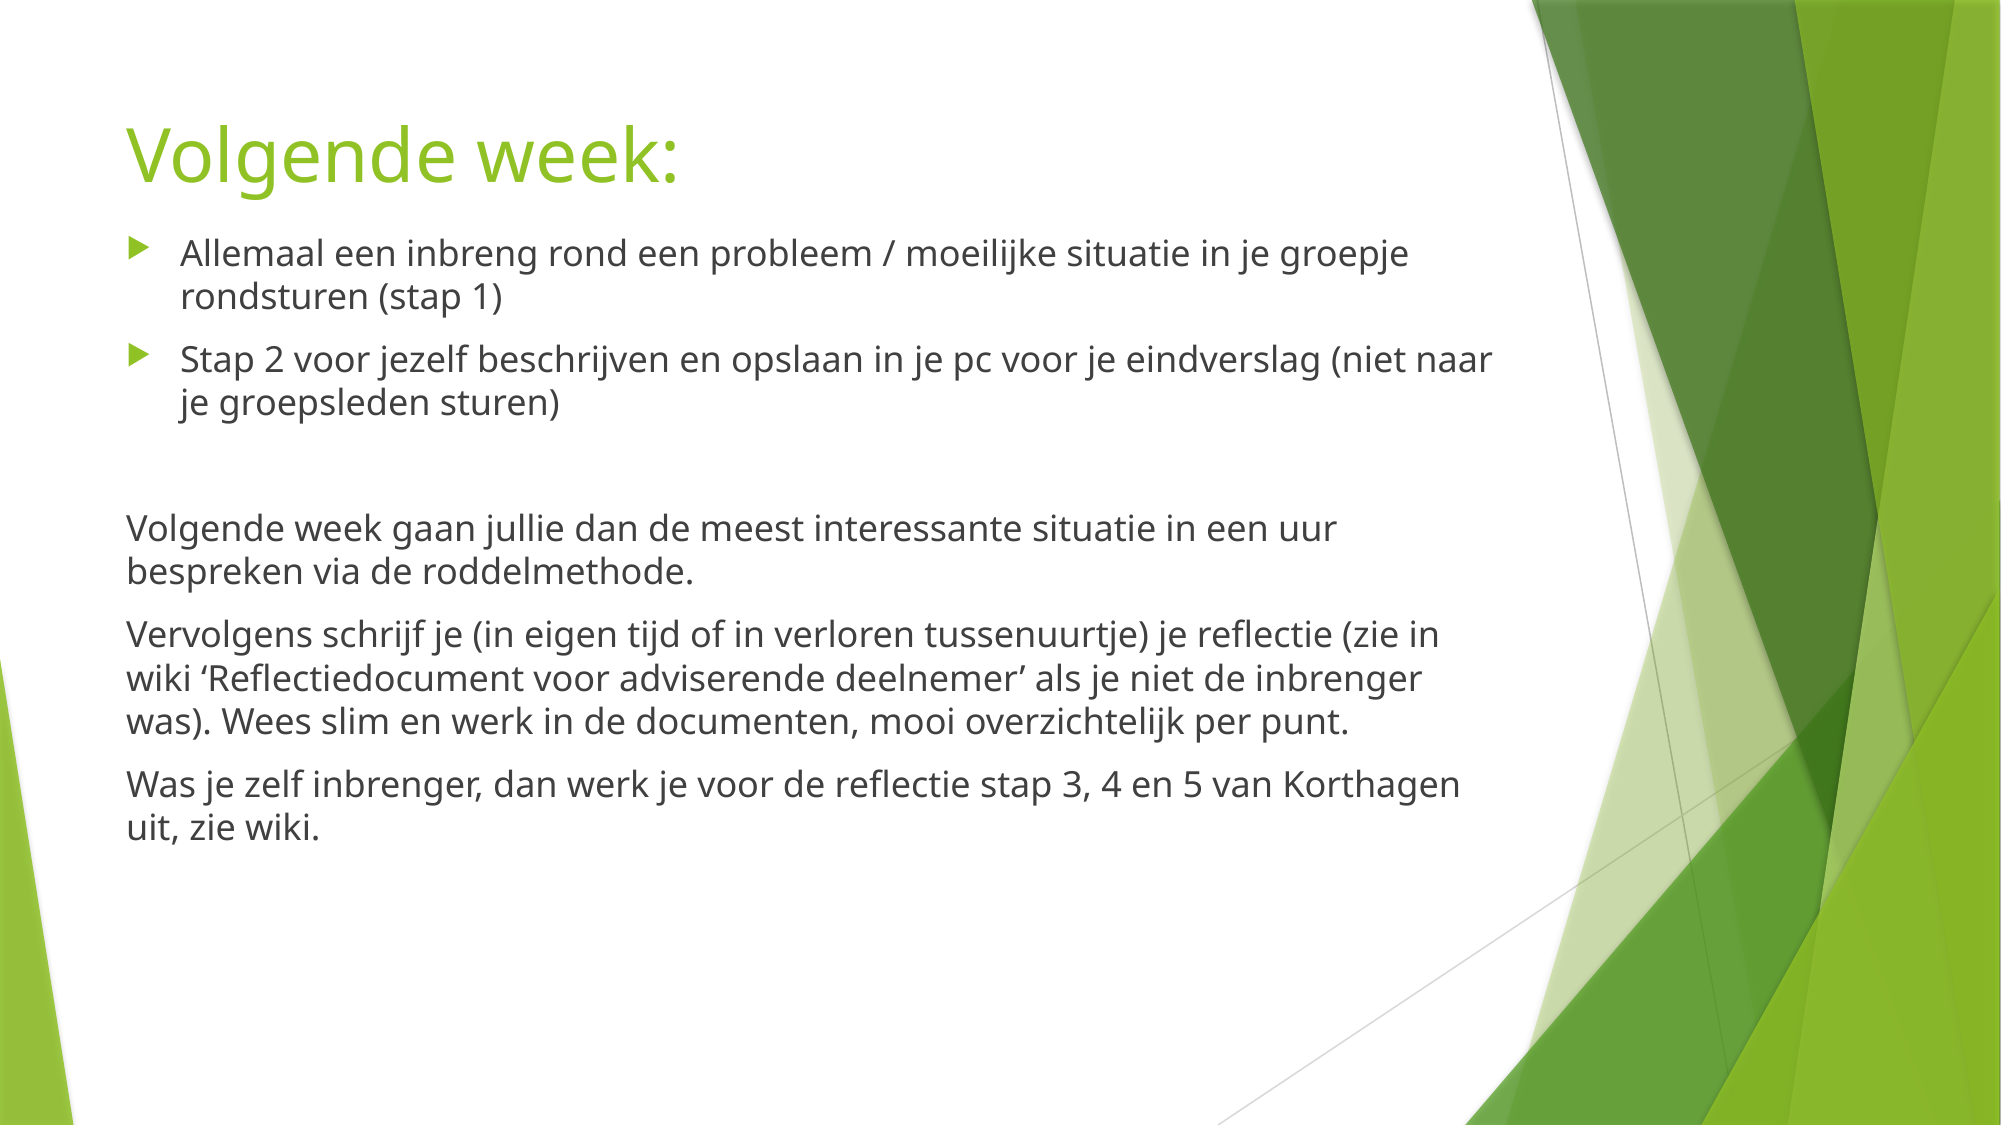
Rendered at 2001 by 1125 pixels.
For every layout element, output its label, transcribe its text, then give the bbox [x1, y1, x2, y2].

title Volgende week: [111, 99, 1522, 222]
list Allemaal een inbreng rond een probleem / moeilijke situatie in je groepje rondsturen (stap 1) Stap 2 voor jezelf beschrijven en opslaan in je pc voor je eindverslag (niet naar je groepsleden sturen) Volgende week gaan jullie dan de meest interessante situatie in een uur bespreken via de roddelmethode. Vervolgens schrijf je (in eigen tijd of in verloren tussenuurtje) je reflectie (zie in wiki ‘Reflectiedocument voor adviserende deelnemer’ als je niet de inbrenger was). Wees slim en werk in de documenten, mooi overzichtelijk per punt. Was je zelf inbrenger, dan werk je voor de reflectie stap 3, 4 en 5 van Korthagen uit, zie wiki. [111, 222, 1522, 860]
